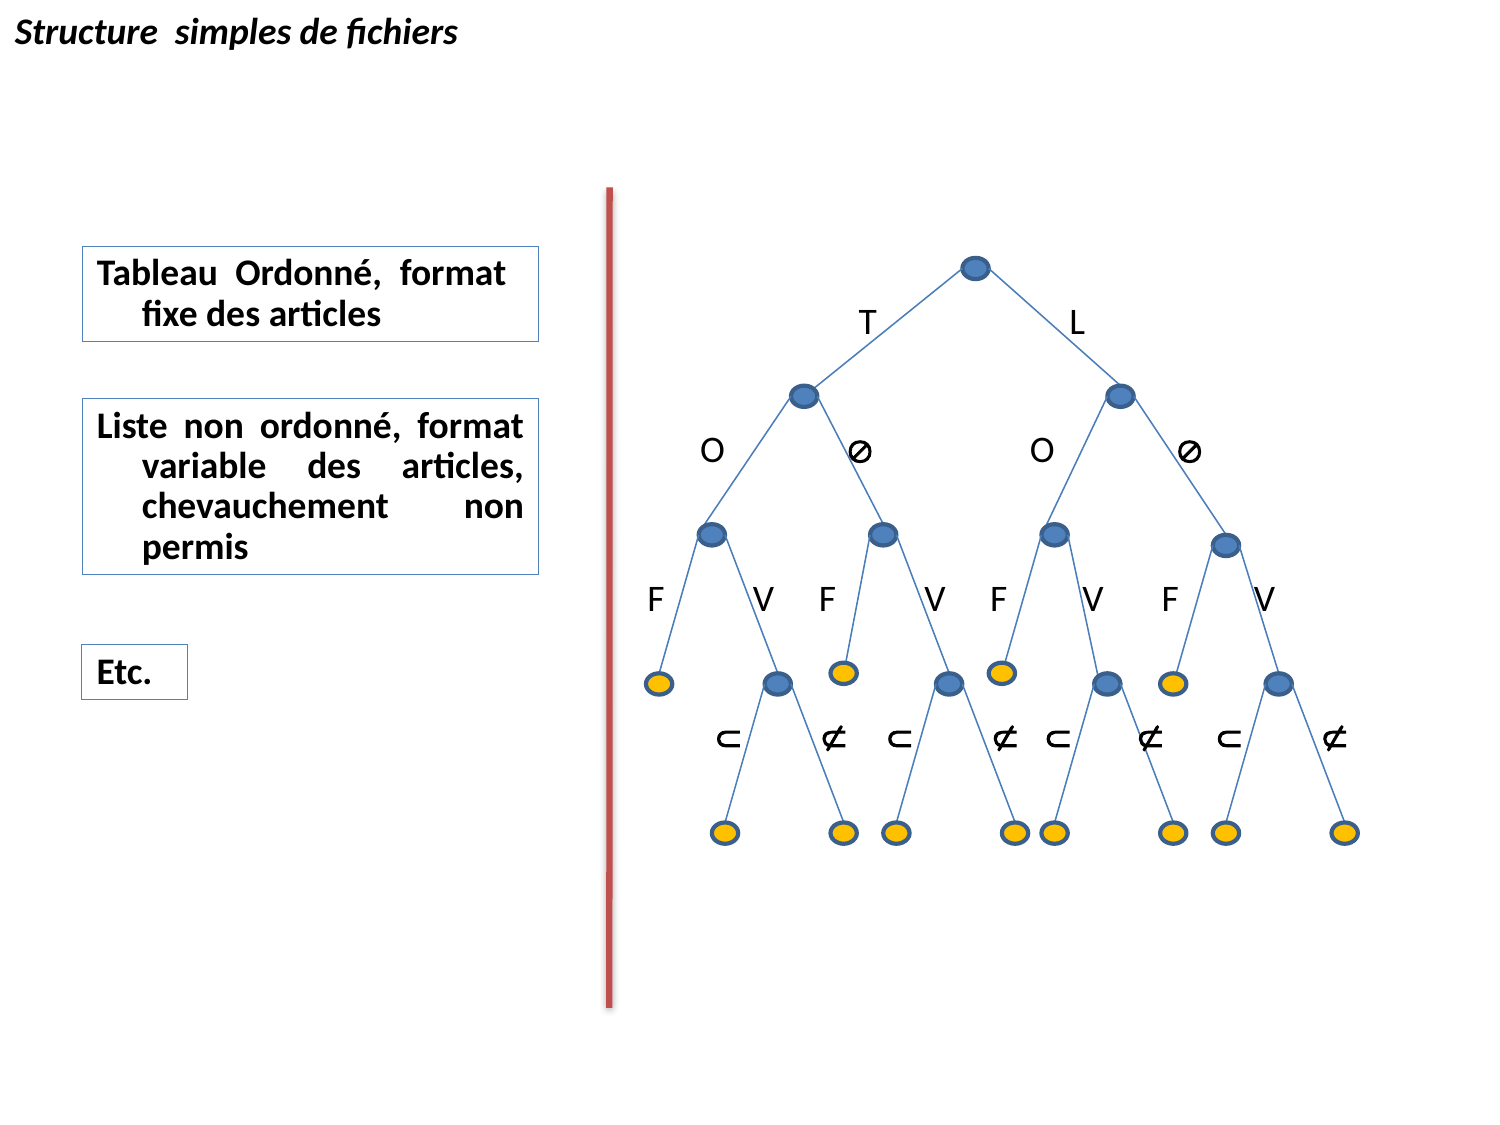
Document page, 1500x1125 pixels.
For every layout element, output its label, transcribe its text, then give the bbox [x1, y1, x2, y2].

text_box Liste non ordonné, format variable des articles, chevauchement non permis [82, 398, 539, 575]
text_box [632, 257, 1372, 844]
text_box Tableau Ordonné, format fixe des articles [82, 246, 539, 342]
text_box Etc. [81, 644, 188, 700]
text_box Structure simples de fichiers [0, 0, 692, 60]
